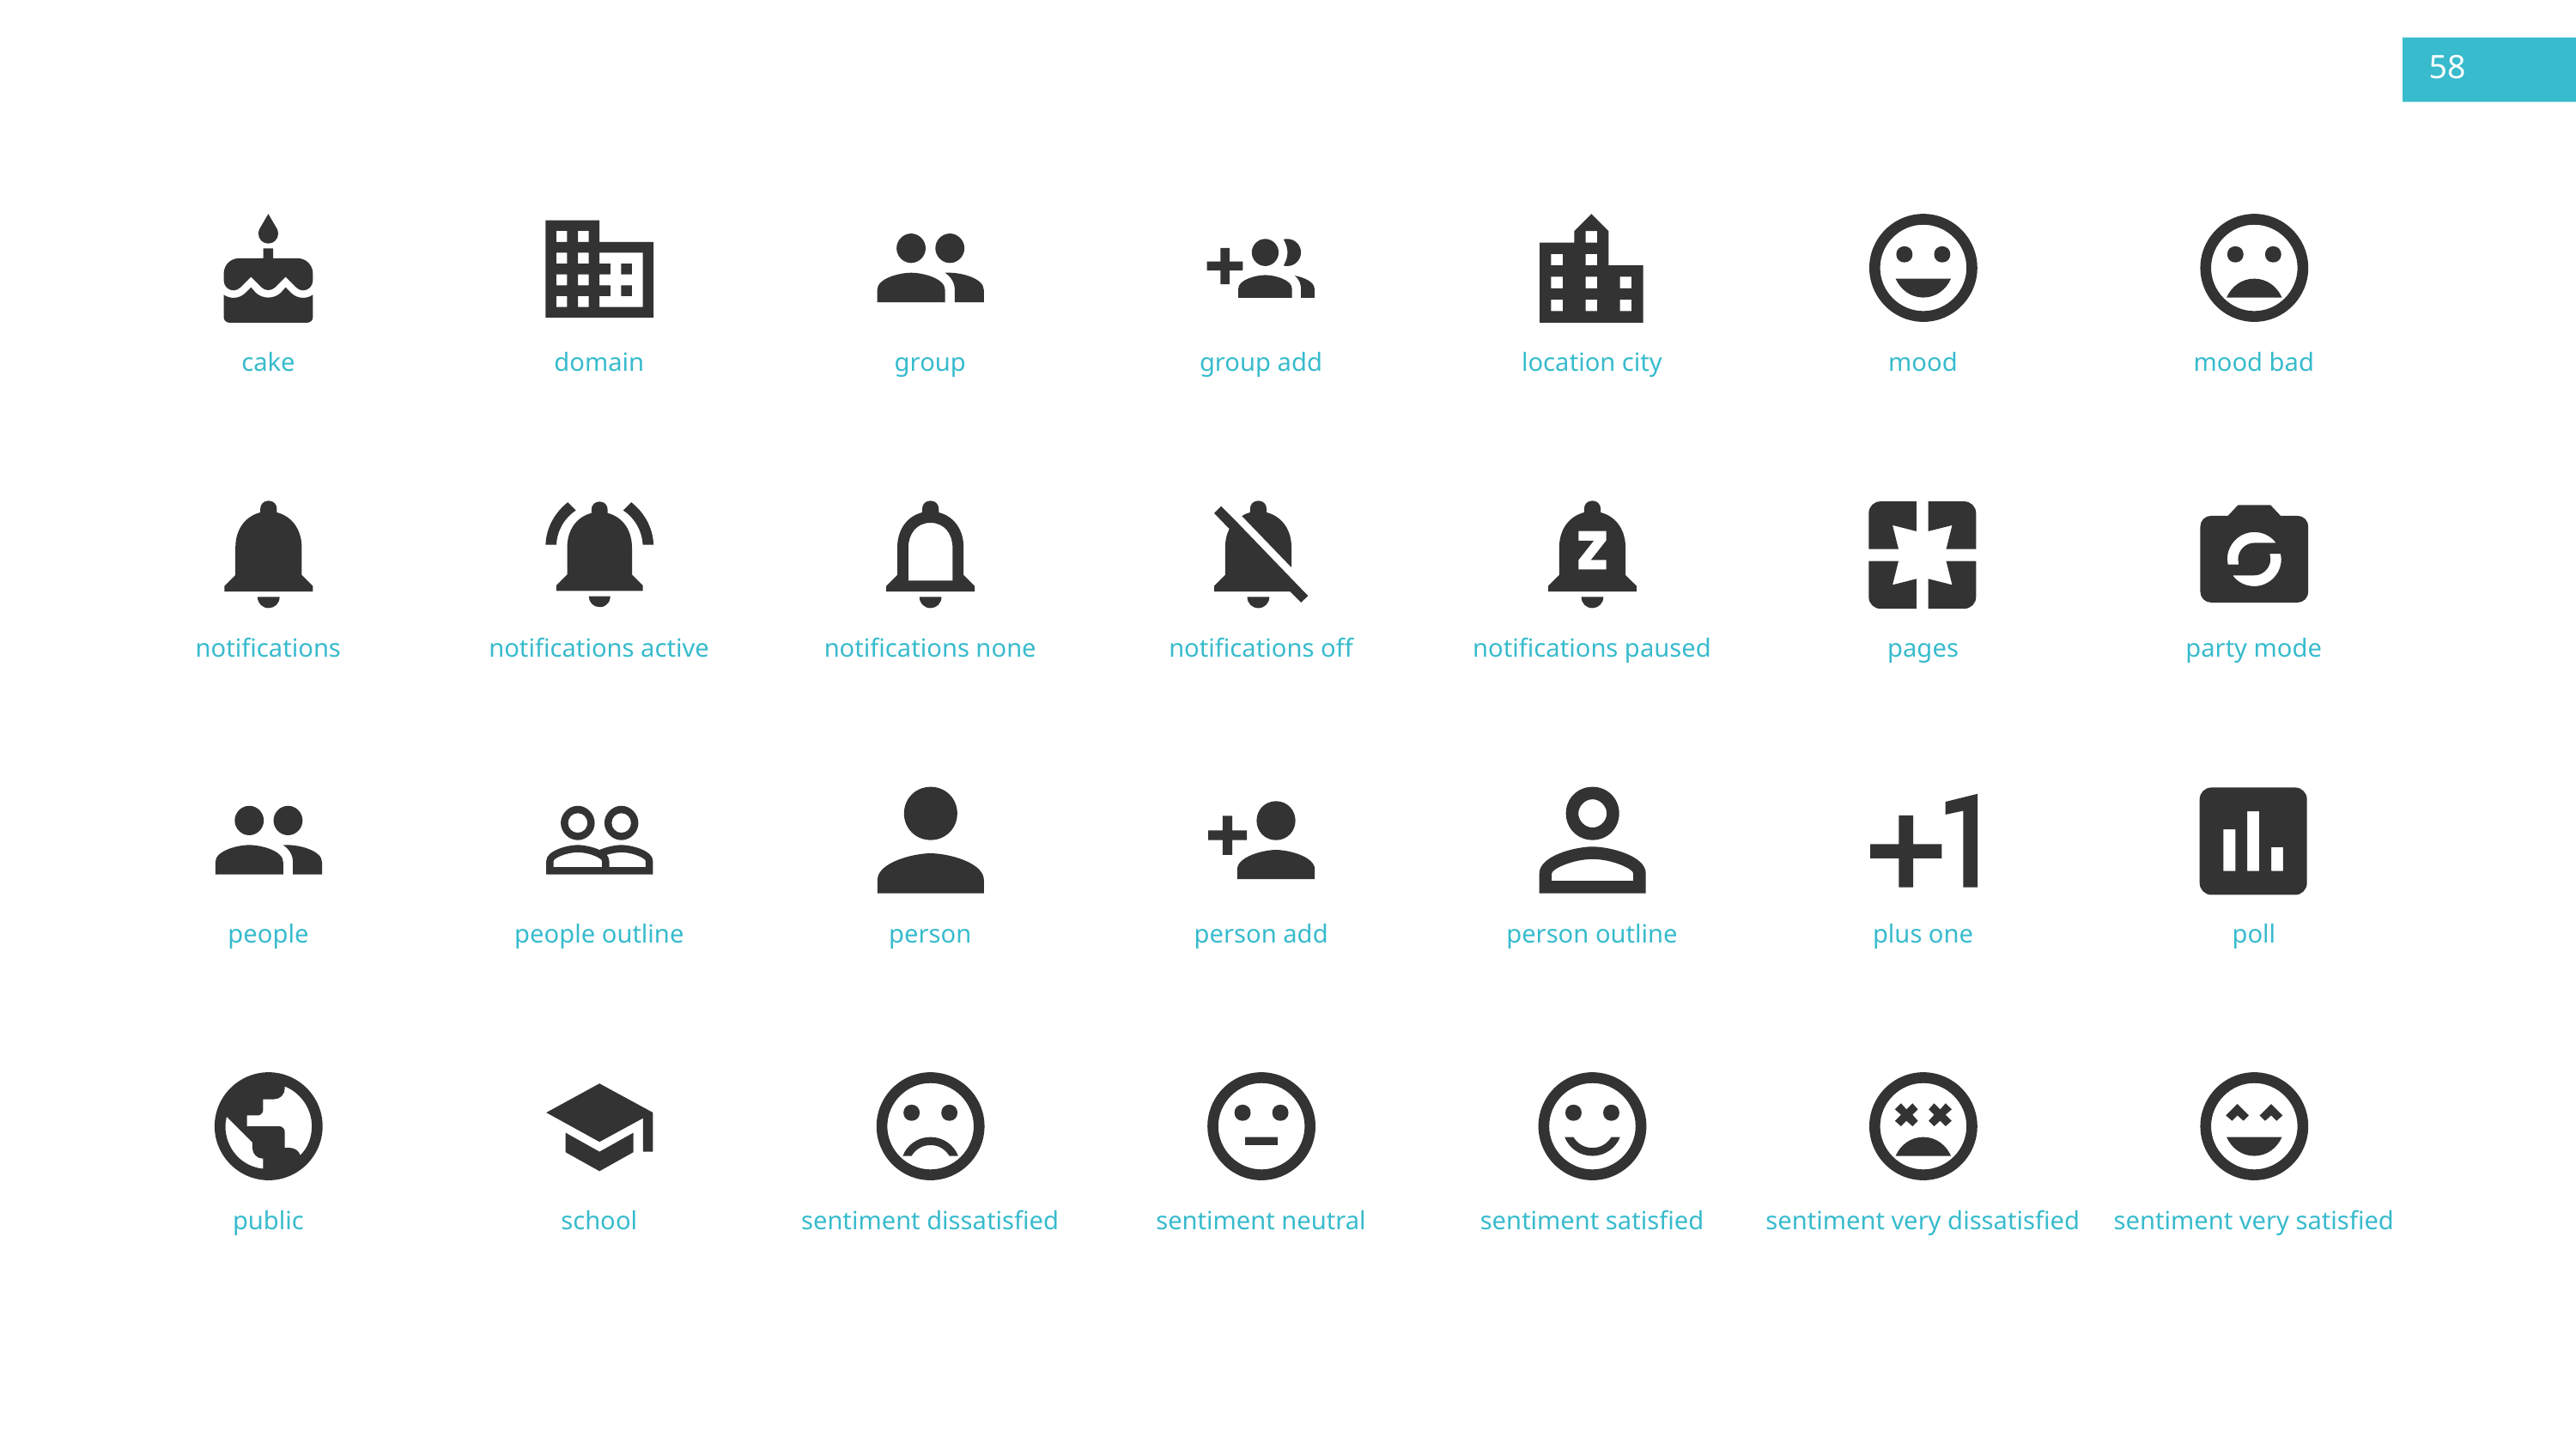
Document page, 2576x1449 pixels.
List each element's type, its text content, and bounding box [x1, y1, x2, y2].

text_box [223, 248, 313, 291]
text_box notifications off [1082, 626, 1413, 669]
text_box [623, 502, 654, 545]
text_box [561, 805, 595, 840]
text_box sentiment very satisfied [2075, 1197, 2433, 1241]
text_box [1870, 815, 1942, 888]
text_box [886, 500, 975, 592]
text_box notifications paused [1413, 626, 1744, 669]
text_box [1868, 501, 1917, 549]
text_box [1256, 801, 1296, 840]
text_box [556, 501, 643, 591]
text_box person [750, 912, 1082, 955]
text_box [876, 1072, 985, 1180]
text_box [1869, 1072, 1978, 1180]
text_box [877, 272, 945, 303]
text_box mood bad [2075, 339, 2433, 383]
slide_number 58 [2415, 35, 2502, 100]
text_box pages [1744, 626, 2075, 669]
text_box location city [1413, 339, 1744, 383]
text_box school [420, 1197, 750, 1241]
text_box [1868, 561, 1917, 609]
text_box [903, 786, 957, 840]
text_box people [89, 912, 420, 955]
text_box [1242, 500, 1292, 568]
text_box [1251, 239, 1279, 266]
text_box [2200, 505, 2309, 603]
text_box [1581, 597, 1604, 609]
text_box [1539, 846, 1646, 894]
text_box [1294, 276, 1315, 298]
text_box [877, 853, 984, 894]
text_box [258, 214, 278, 244]
text_box person add [1082, 912, 1413, 955]
text_box [588, 596, 611, 608]
text_box [604, 805, 639, 840]
text_box group add [1082, 339, 1413, 383]
text_box poll [2075, 912, 2433, 955]
text_box cake [89, 339, 420, 383]
text_box sentiment neutral [1082, 1197, 1413, 1241]
text_box sentiment satisfied [1413, 1197, 1744, 1241]
text_box [1928, 561, 1977, 609]
text_box notifications none [750, 626, 1082, 669]
text_box domain [420, 339, 750, 383]
text_box person outline [1413, 912, 1744, 955]
text_box [919, 597, 942, 609]
text_box [1236, 850, 1315, 880]
text_box [2200, 214, 2309, 322]
text_box [935, 233, 965, 264]
text_box [1928, 501, 1977, 549]
text_box [565, 1132, 634, 1172]
text_box people outline [420, 912, 750, 955]
text_box notifications active [420, 626, 750, 669]
text_box sentiment dissatisfied [750, 1197, 1082, 1241]
text_box [283, 845, 323, 875]
text_box [1238, 275, 1292, 298]
text_box [1869, 214, 1978, 322]
text_box [214, 1072, 323, 1180]
text_box [1540, 214, 1643, 323]
text_box [2199, 787, 2307, 895]
text_box notifications [89, 626, 420, 669]
text_box group [750, 339, 1082, 383]
text_box [273, 805, 303, 835]
text_box public [89, 1197, 420, 1241]
text_box [545, 502, 576, 545]
text_box [215, 845, 283, 875]
text_box [1214, 506, 1309, 603]
text_box [1283, 239, 1302, 266]
text_box [1565, 786, 1619, 840]
text_box [945, 272, 984, 303]
text_box plus one [1744, 912, 2075, 955]
text_box party mode [2075, 626, 2433, 669]
text_box mood [1744, 339, 2075, 383]
text_box [546, 845, 653, 875]
text_box [545, 220, 654, 318]
text_box [224, 500, 313, 592]
text_box [234, 805, 264, 835]
text_box [1206, 247, 1243, 285]
text_box [1548, 500, 1637, 592]
text_box [223, 287, 313, 323]
text_box [1207, 1072, 1316, 1180]
text_box [1945, 793, 1978, 888]
text_box sentiment very dissatisfied [1744, 1197, 2075, 1241]
text_box [896, 233, 926, 264]
text_box [2200, 1072, 2309, 1180]
text_box [257, 597, 280, 609]
text_box [546, 1083, 653, 1152]
text_box [1247, 597, 1270, 609]
text_box [1538, 1072, 1647, 1180]
text_box [1208, 815, 1248, 855]
